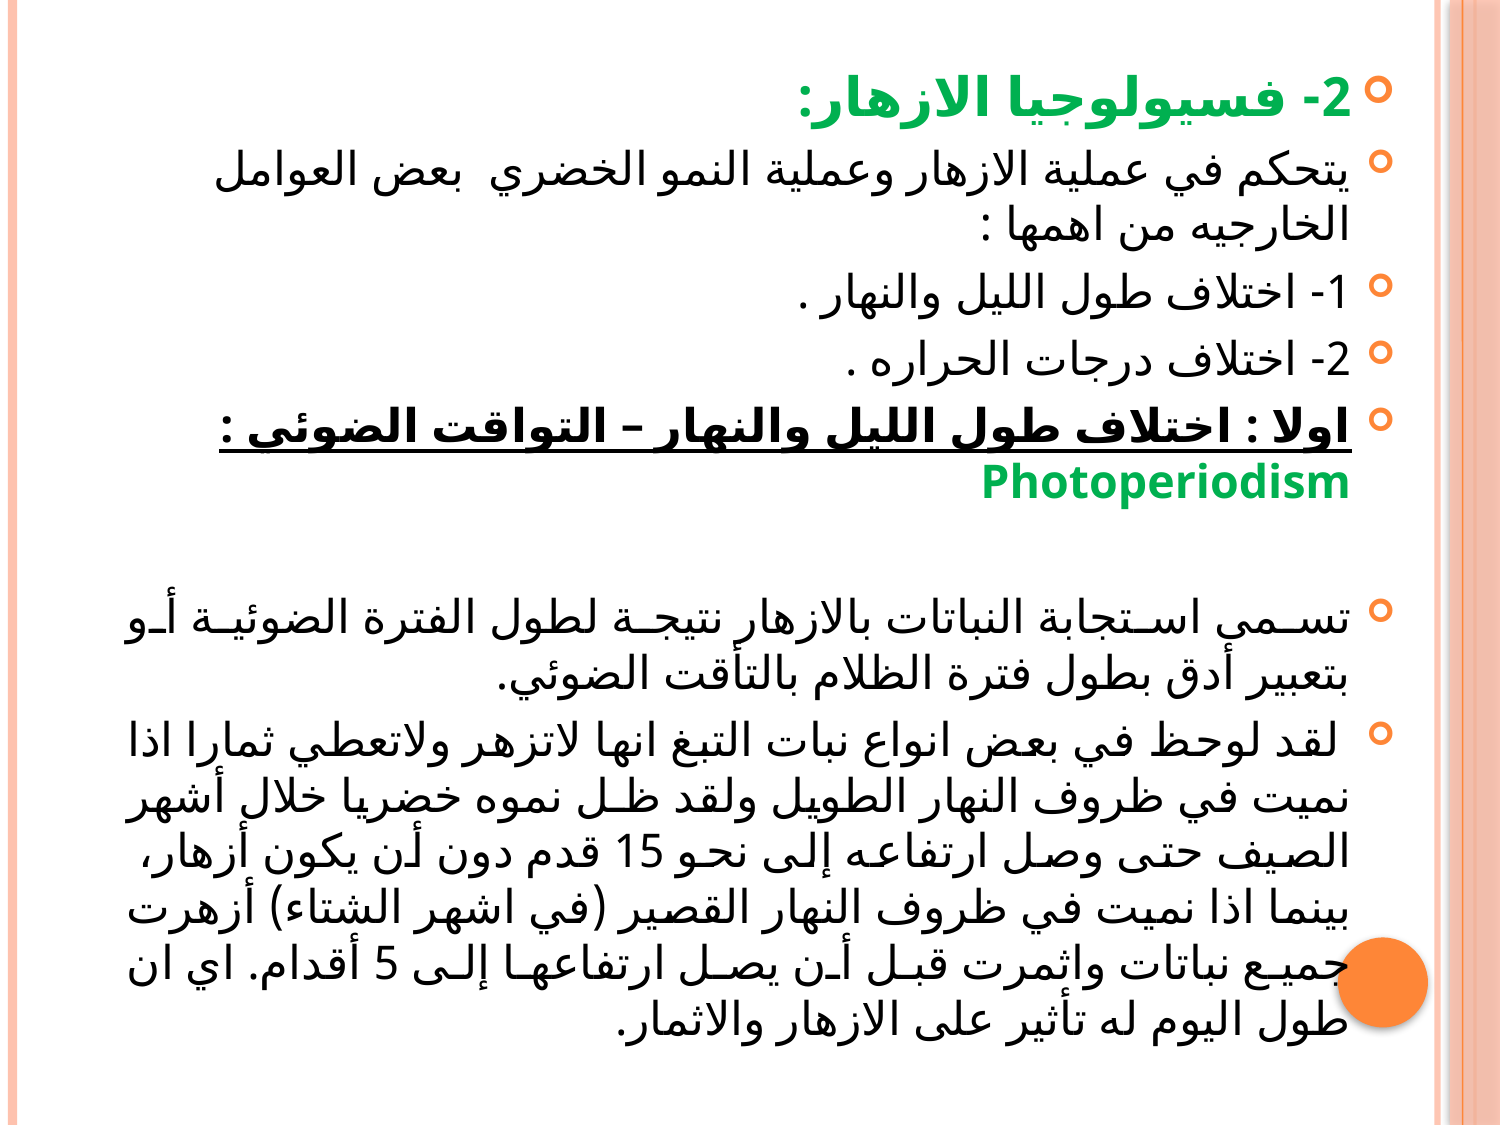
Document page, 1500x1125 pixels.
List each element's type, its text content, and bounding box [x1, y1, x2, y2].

list 2- فسيولوجيا الازهار: يتحكم في عملية الازهار وعملية النمو الخضري بعض العوامل الخارجيه من اهمها : 1- اختلاف طول الليل والنهار . 2- اختلاف درجات الحراره . اولا : اختلاف طول الليل والنهار – التواقت الضوئي : Photoperiodism تسمى استجابة النباتات بالازهار نتيجة لطول الفترة الضوئية أو بتعبير أدق بطول فترة الظلام بالتأقت الضوئي. لقد لوحظ في بعض انواع نبات التبغ انها لاتزهر ولاتعطي ثمارا اذا نميت في ظروف النهار الطويل ولقد ظـل نموه خضريا خلال أشهر الصيف حتى وصل ارتفاعه إلى نحو 15 قدم دون أن يكون أزهار، بينما اذا نميت في ظروف النهار القصير (في اشهر الشتاء) أزهرت جميع نباتات واثمرت قبل أن يصل ارتفاعها إلى 5 أقدام. اي ان طول اليوم له تأثير على الازهار والاثمار. [112, 54, 1408, 1059]
